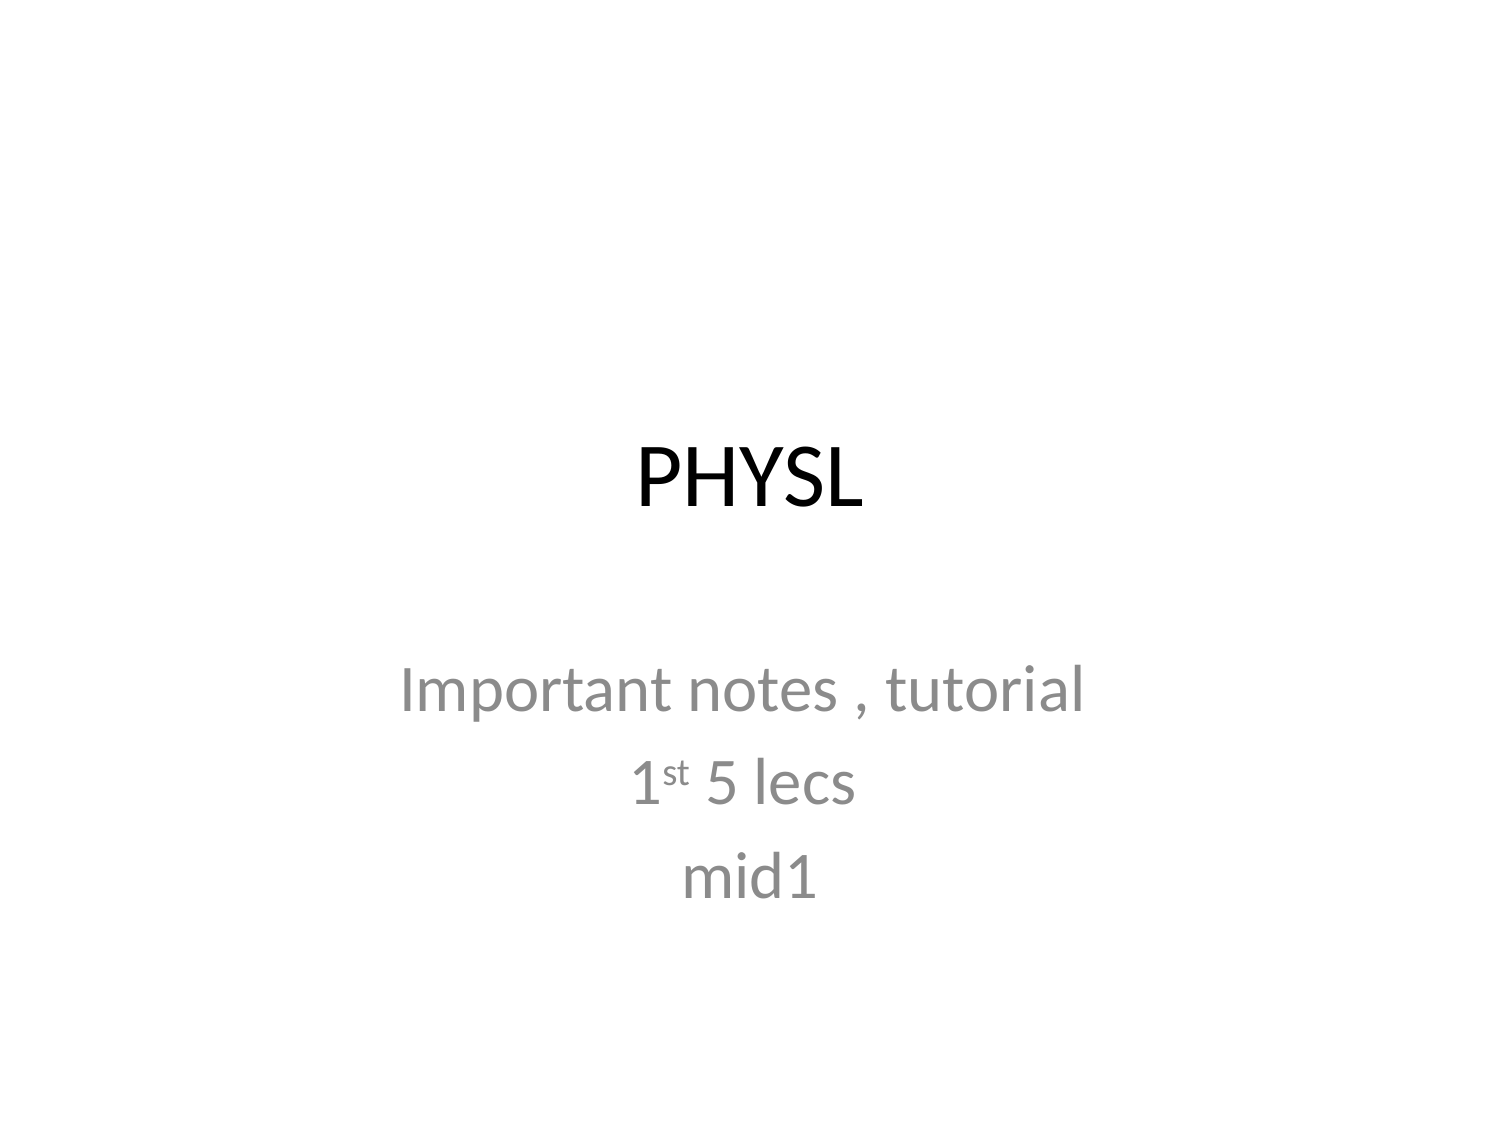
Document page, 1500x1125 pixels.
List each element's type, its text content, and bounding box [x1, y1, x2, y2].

subtitle Important notes , tutorial 1st 5 lecs mid1 [225, 637, 1275, 925]
title PHYSL [112, 349, 1388, 591]
